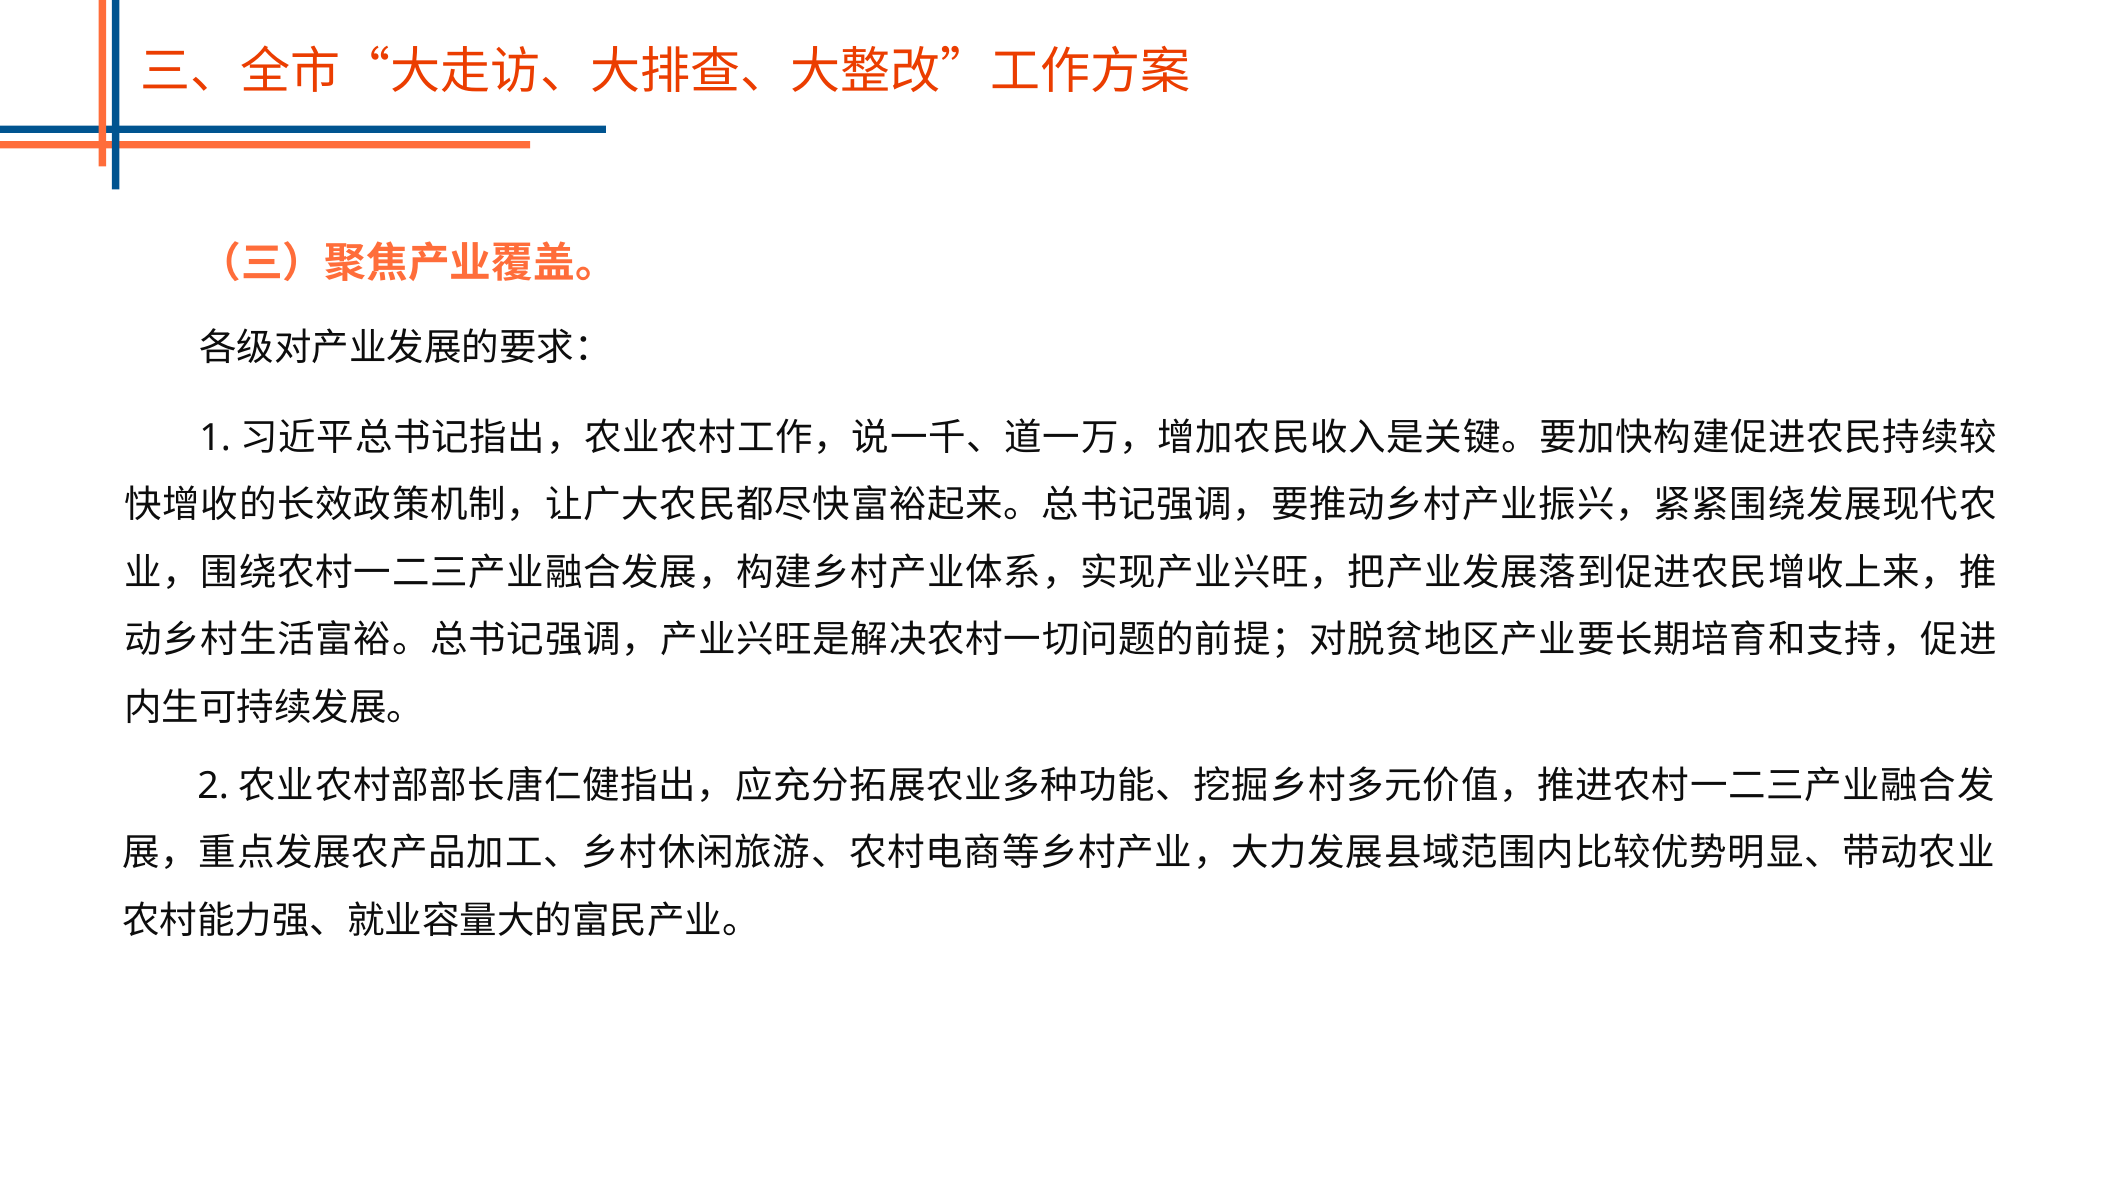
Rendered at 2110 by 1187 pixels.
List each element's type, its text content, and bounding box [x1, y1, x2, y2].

text_box 1.习近平总书记指出，农业农村工作，说一千、道一万，增加农民收入是关键。要加快构建促进农民持续较快增收的长效政策机制，让广大农民都尽快富裕起来。总书记强调，要推动乡村产业振兴，紧紧围绕发展现代农业，围绕农村一二三产业融合发展，构建乡村产业体系，实现产业兴旺，把产业发展落到促进农民增收上来，推动乡村生活富裕。总书记强调，产业兴旺是解决农村一切问题的前提；对脱贫地区产业要长期培育和支持，促进内生可持续发展。 [109, 382, 2012, 735]
text_box （三）聚焦产业覆盖。 [109, 203, 2012, 293]
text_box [0, 0, 1457, 190]
text_box 2.农业农村部部长唐仁健指出，应充分拓展农业多种功能、挖掘乡村多元价值，推进农村一二三产业融合发展，重点发展农产品加工、乡村休闲旅游、农村电商等乡村产业，大力发展县域范围内比较优势明显、带动农业农村能力强、就业容量大的富民产业。 [107, 730, 2010, 948]
text_box 各级对产业发展的要求： [109, 293, 2012, 376]
